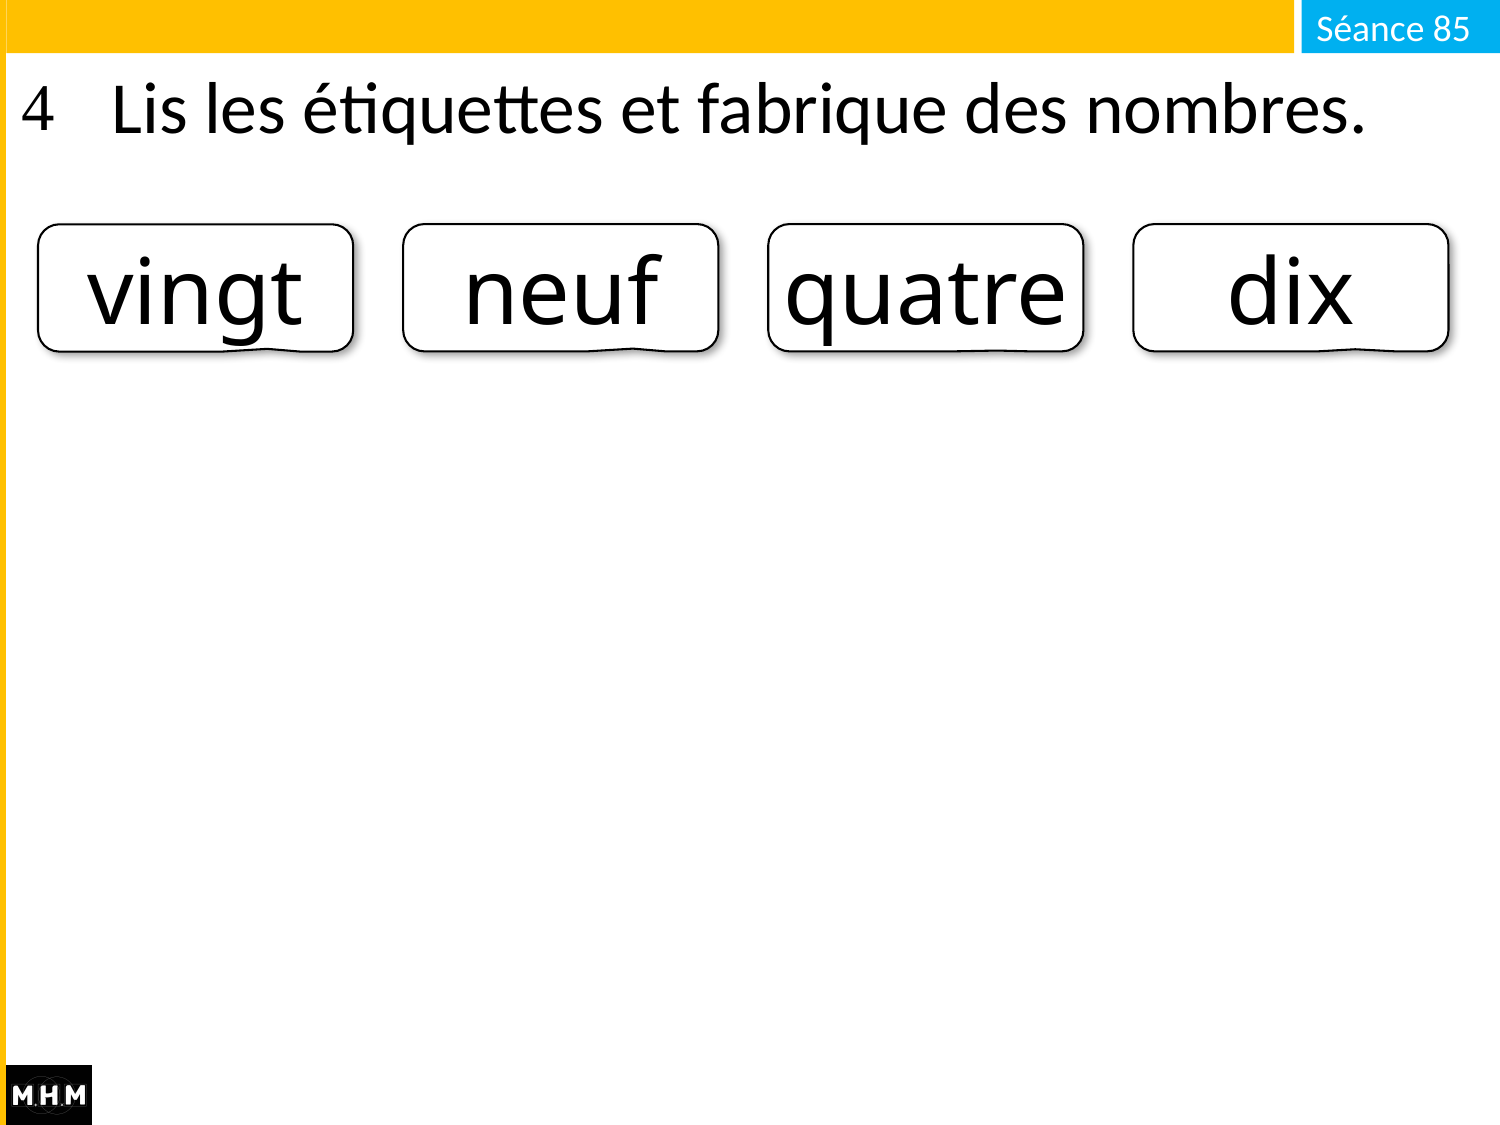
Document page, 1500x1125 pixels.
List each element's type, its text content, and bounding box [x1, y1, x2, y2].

title Lis les étiquettes et fabrique des nombres. [96, 60, 1391, 160]
text_box vingt [36, 223, 355, 353]
text_box neuf [402, 223, 720, 353]
text_box quatre [767, 223, 1085, 353]
text_box dix [1132, 223, 1450, 353]
picture [6, 1065, 92, 1125]
